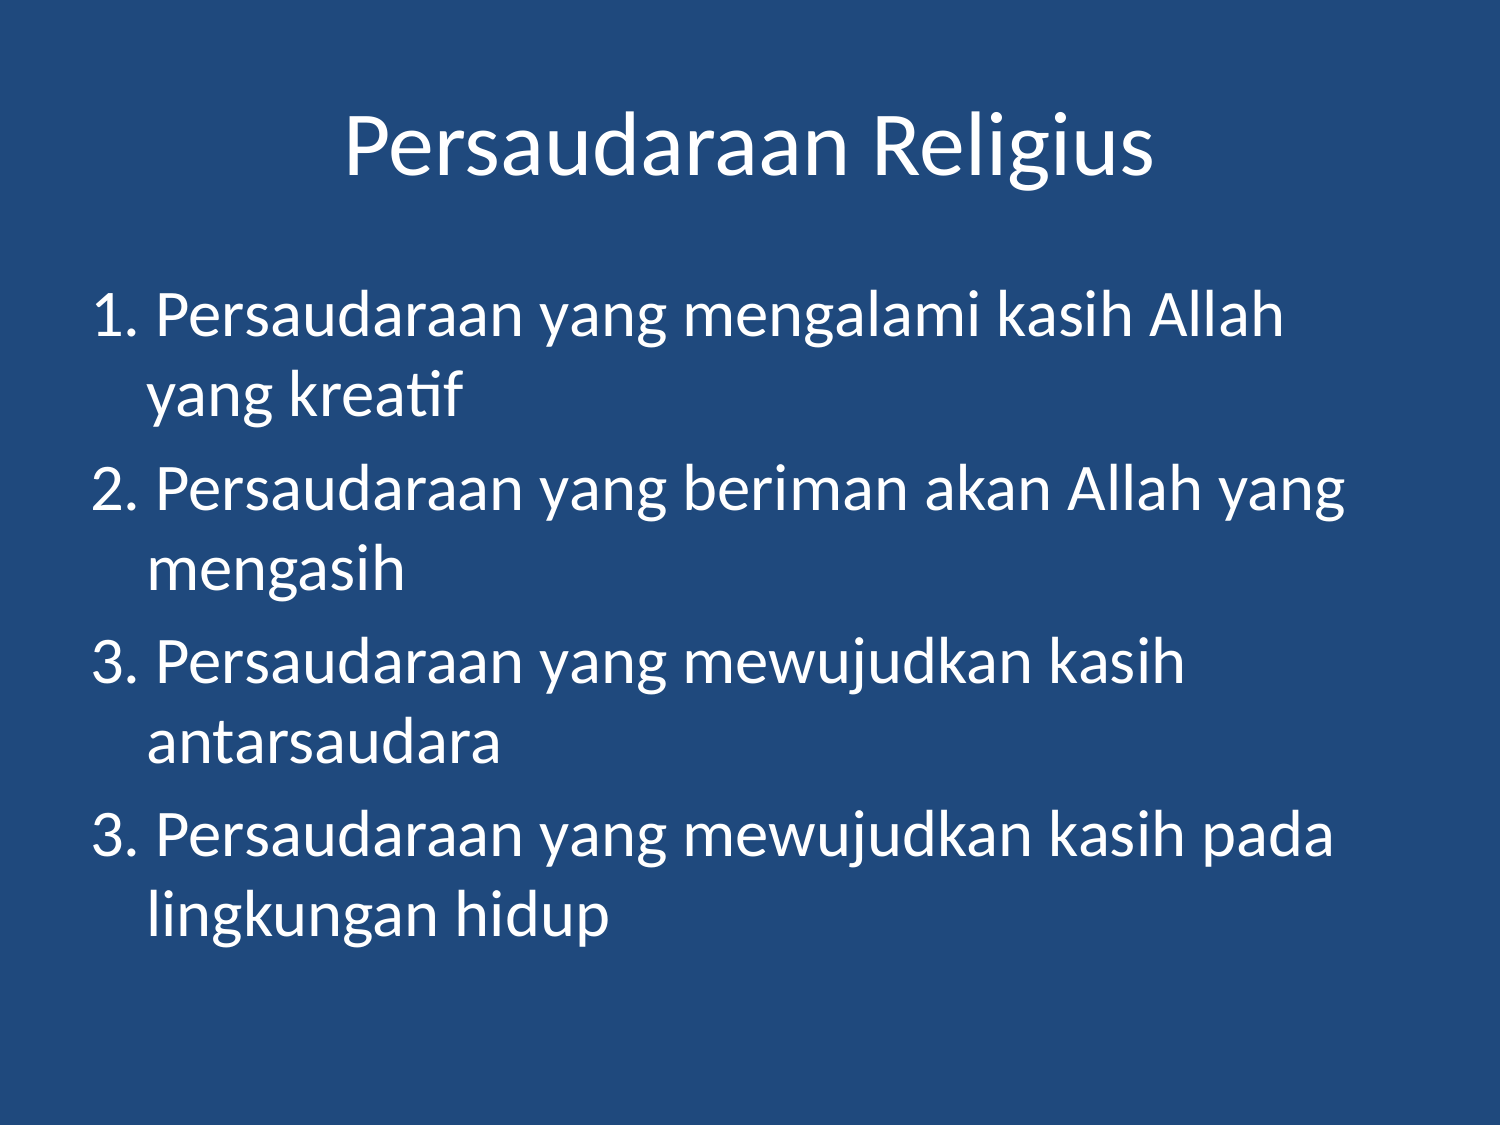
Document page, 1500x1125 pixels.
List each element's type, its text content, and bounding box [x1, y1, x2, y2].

list 1. Persaudaraan yang mengalami kasih Allah yang kreatif 2. Persaudaraan yang beriman akan Allah yang mengasih 3. Persaudaraan yang mewujudkan kasih antarsaudara 3. Persaudaraan yang mewujudkan kasih pada lingkungan hidup [75, 262, 1425, 1005]
title Persaudaraan Religius [75, 45, 1425, 233]
